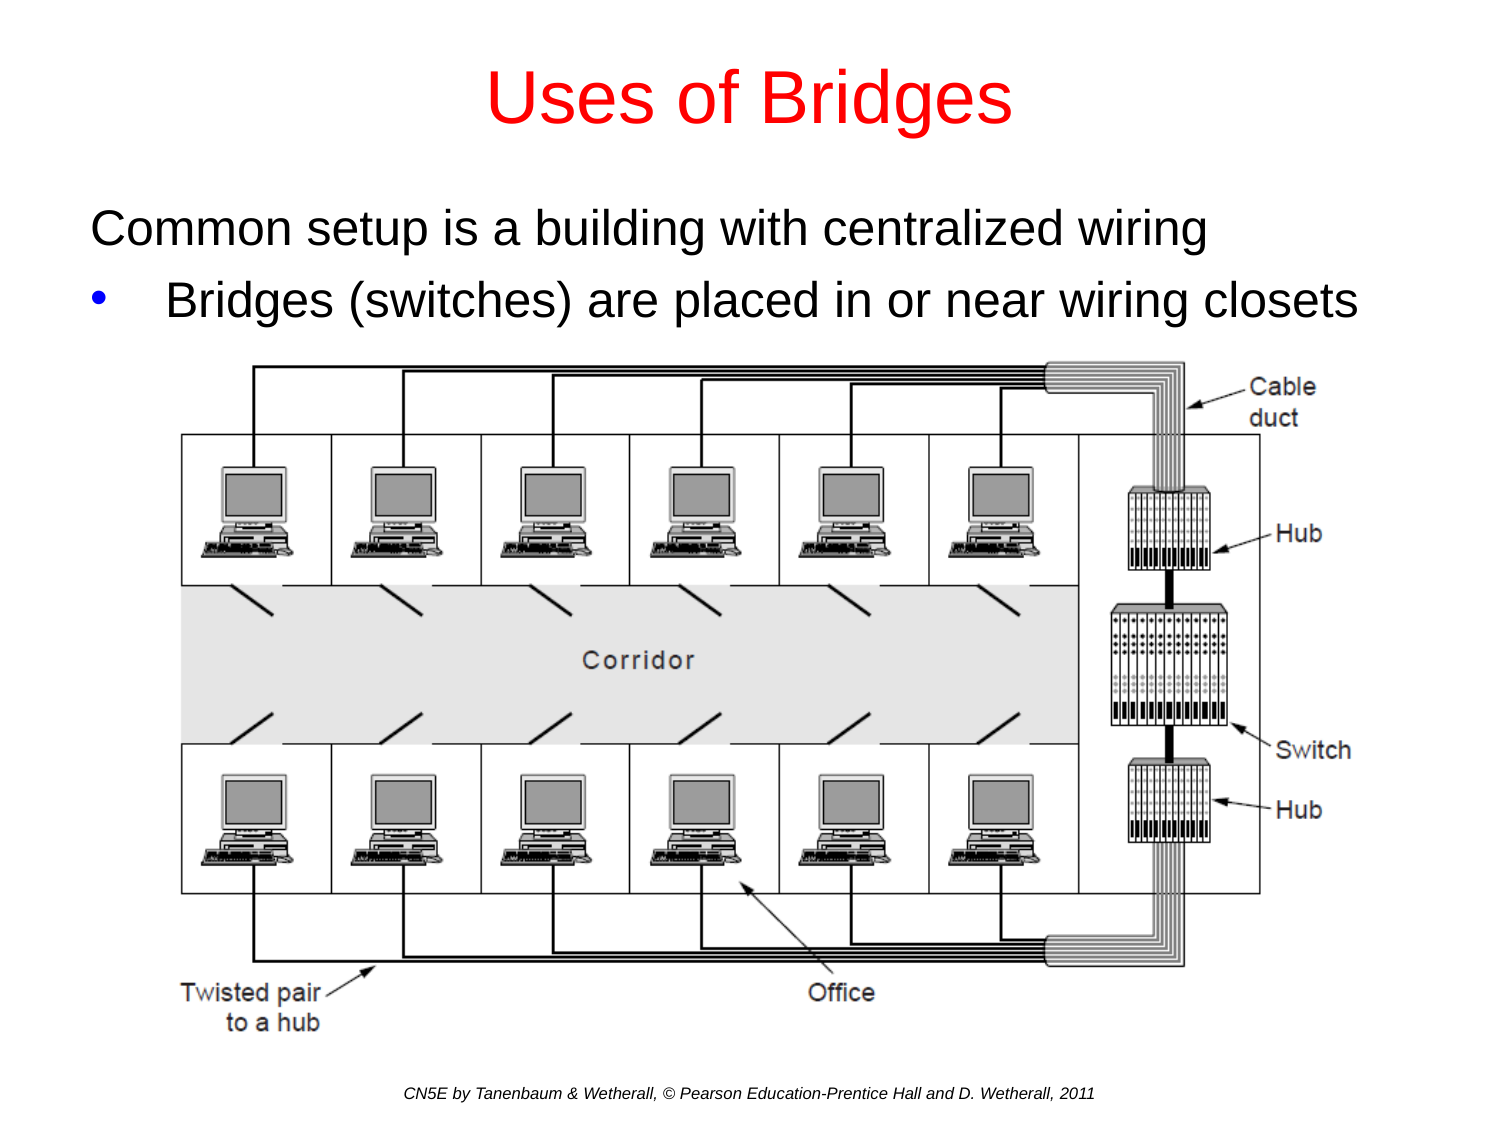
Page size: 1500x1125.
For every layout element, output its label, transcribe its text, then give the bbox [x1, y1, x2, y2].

footer CN5E by Tanenbaum & Wetherall, © Pearson Education-Prentice Hall and D. Wetherall, 2011 [0, 1074, 1500, 1125]
title Uses of Bridges [0, 0, 1500, 188]
list Common setup is a building with centralized wiring Bridges (switches) are placed in or near wiring closets [74, 187, 1426, 987]
picture [157, 337, 1372, 1051]
